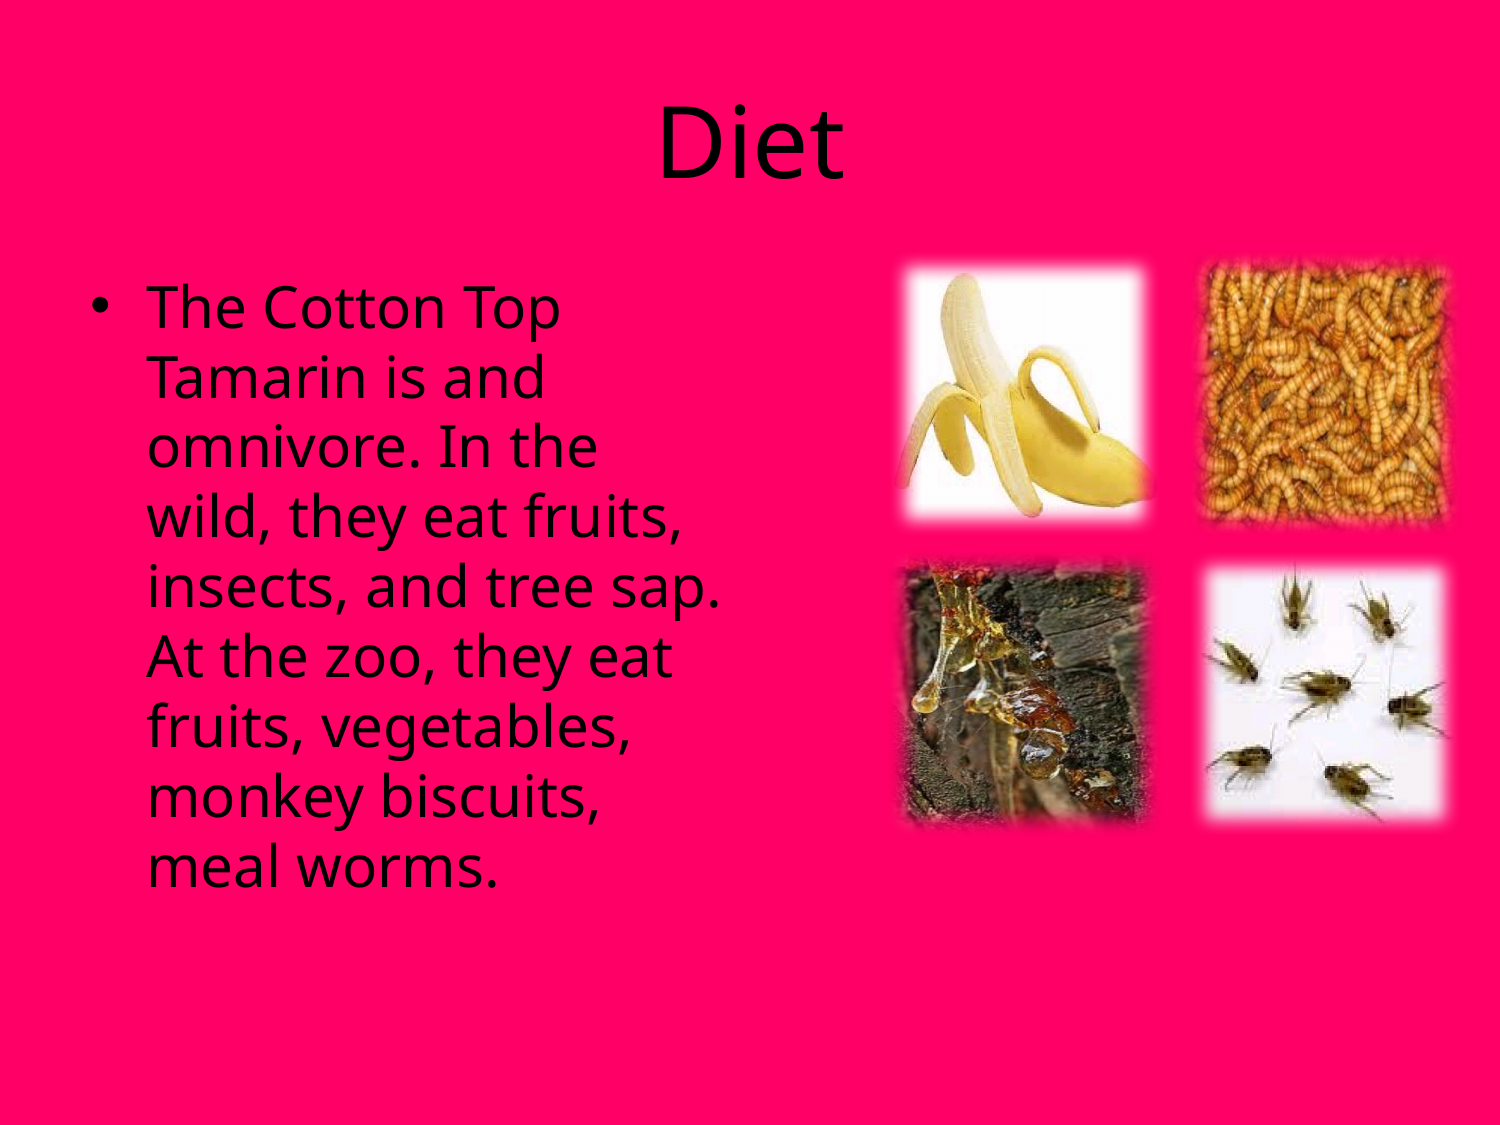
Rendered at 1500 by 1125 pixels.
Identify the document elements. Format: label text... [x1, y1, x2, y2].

picture [1187, 549, 1463, 839]
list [887, 549, 1163, 838]
picture [887, 249, 1163, 538]
title Diet [75, 45, 1425, 233]
list The Cotton Top Tamarin is and omnivore. In the wild, they eat fruits, insects, and tree sap. At the zoo, they eat fruits, vegetables, monkey biscuits, meal worms. [75, 262, 738, 1005]
picture [1187, 249, 1463, 539]
